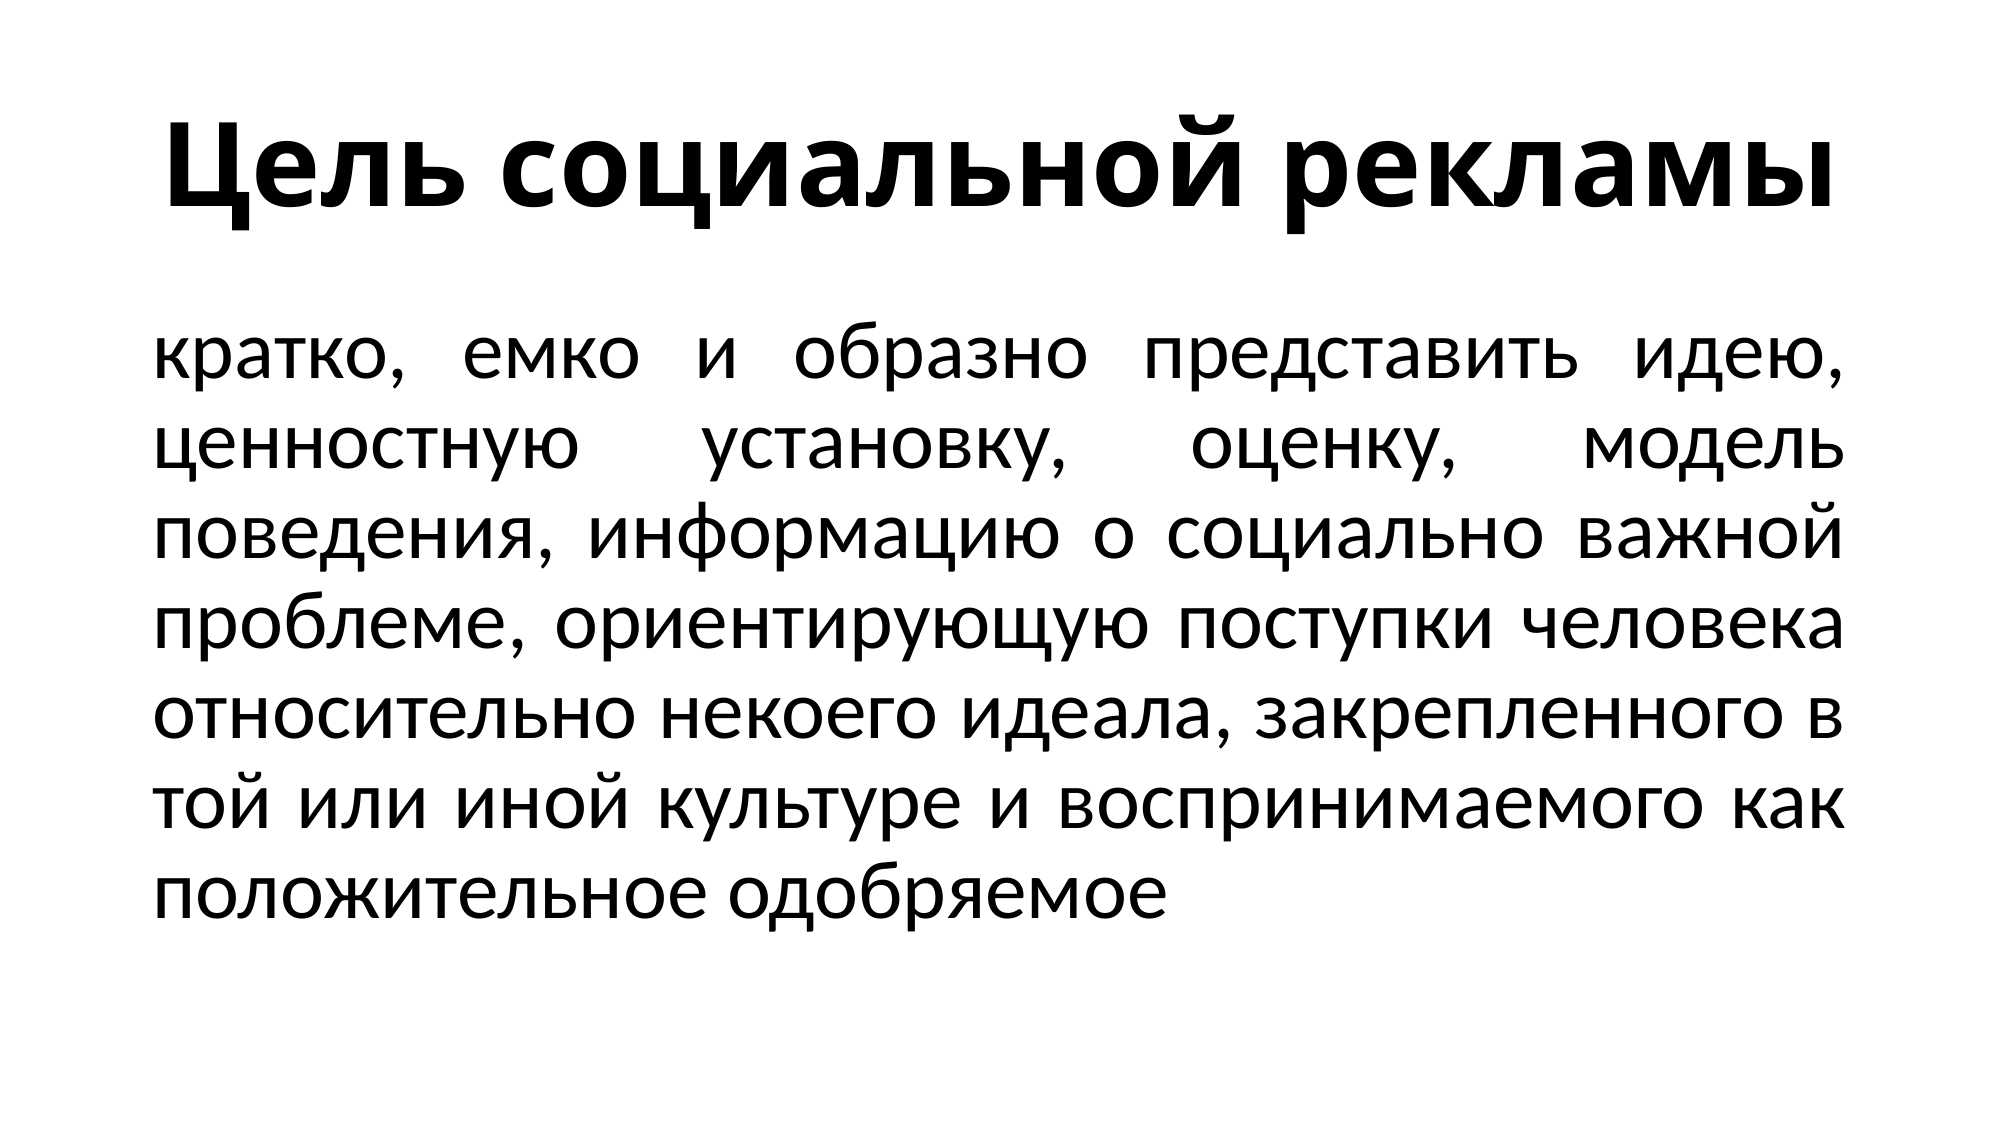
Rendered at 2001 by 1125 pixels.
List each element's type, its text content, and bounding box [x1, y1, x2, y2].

title Цель социальной рекламы [137, 59, 1863, 278]
list кратко, емко и образно представить идею, ценностную установку, оценку, модель поведения, информацию о социально важной проблеме, ориентирующую поступки человека относительно некоего идеала, закрепленного в той или иной культуре и воспринимаемого как положительное одобряемое [137, 299, 1863, 1090]
